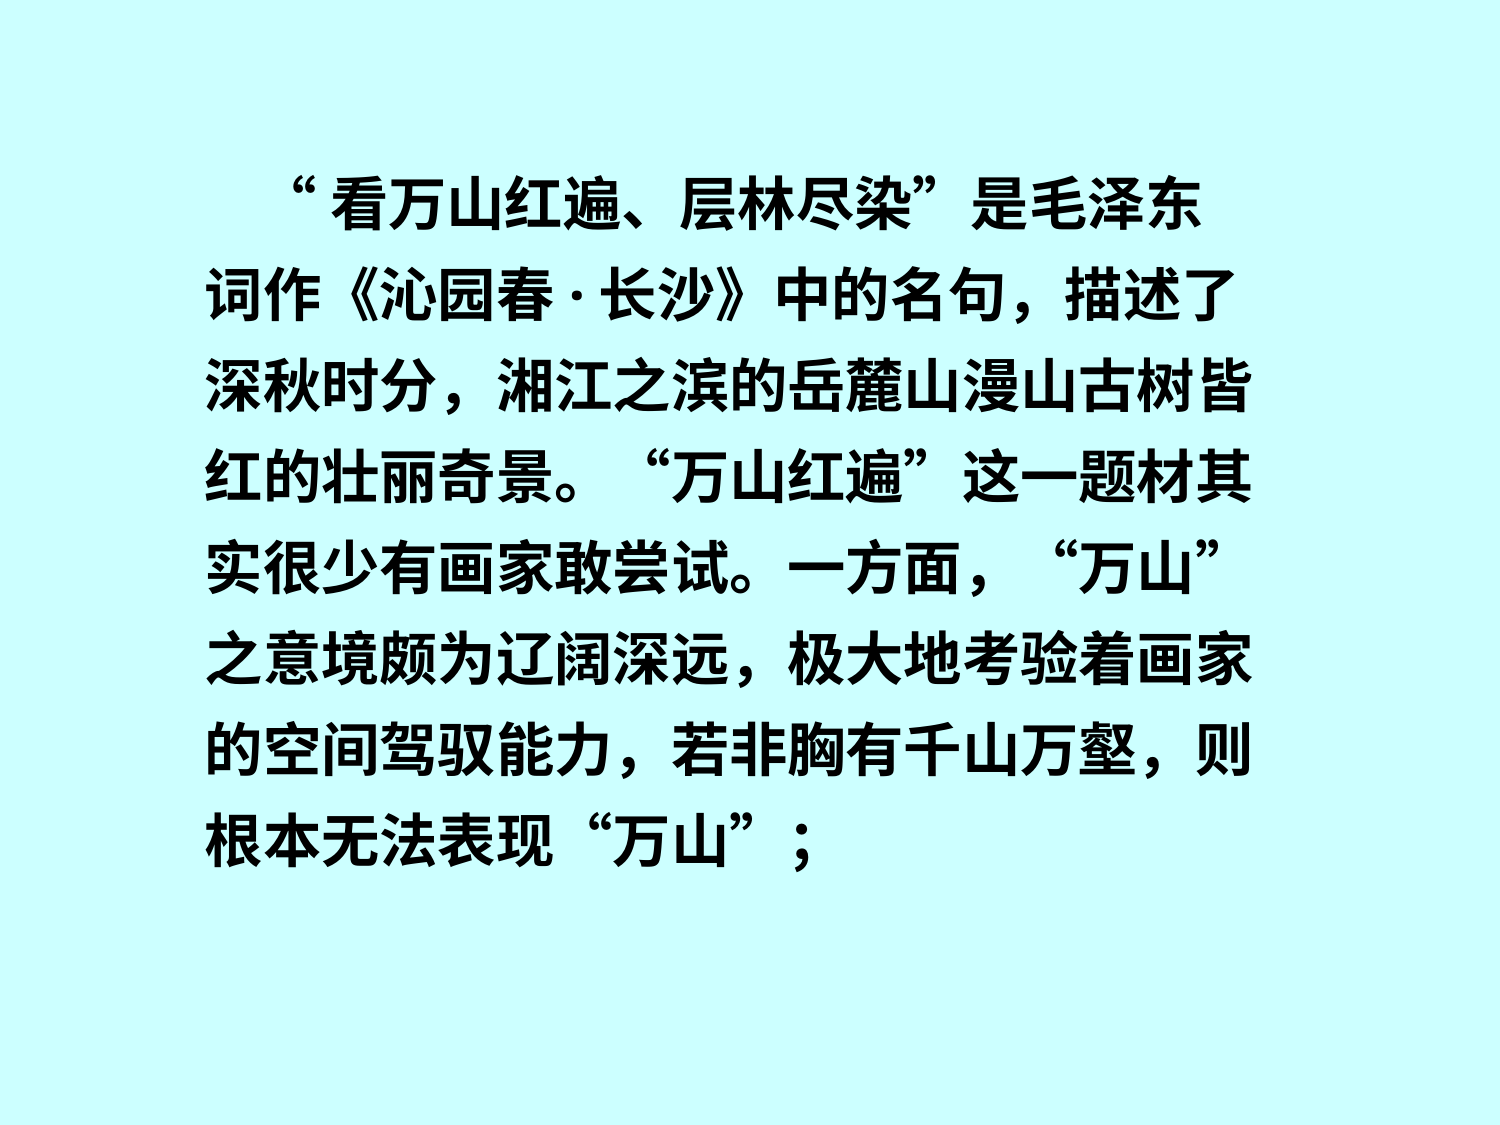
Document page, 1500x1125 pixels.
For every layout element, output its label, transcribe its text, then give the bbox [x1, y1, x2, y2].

text_box “看万山红遍、层林尽染”是毛泽东词作《沁园春·长沙》中的名句，描述了深秋时分，湘江之滨的岳麓山漫山古树皆红的壮丽奇景。“万山红遍”这一题材其实很少有画家敢尝试。一方面，“万山”之意境颇为辽阔深远，极大地考验着画家的空间驾驭能力，若非胸有千山万壑，则根本无法表现“万山”； [190, 138, 1273, 881]
